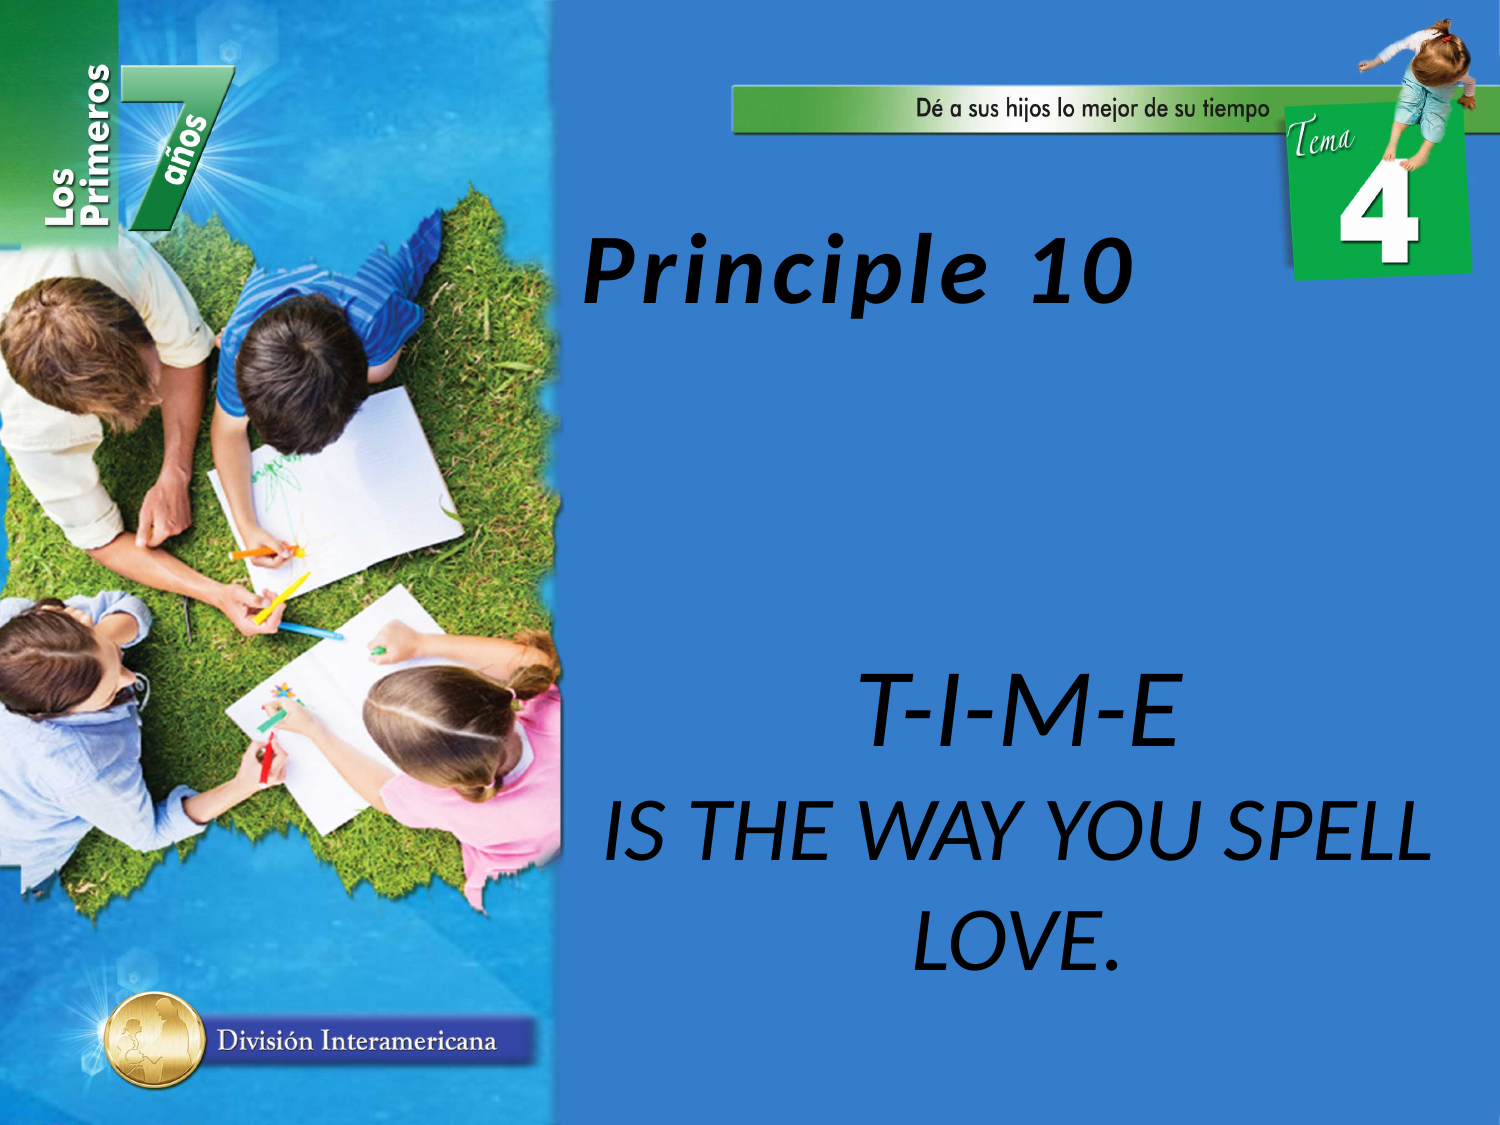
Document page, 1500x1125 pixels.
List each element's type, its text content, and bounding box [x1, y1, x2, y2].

text_box Principle 10 T-I-M-E IS THE WAY YOU SPELL LOVE. [566, 196, 1471, 996]
picture [0, 0, 1500, 1125]
